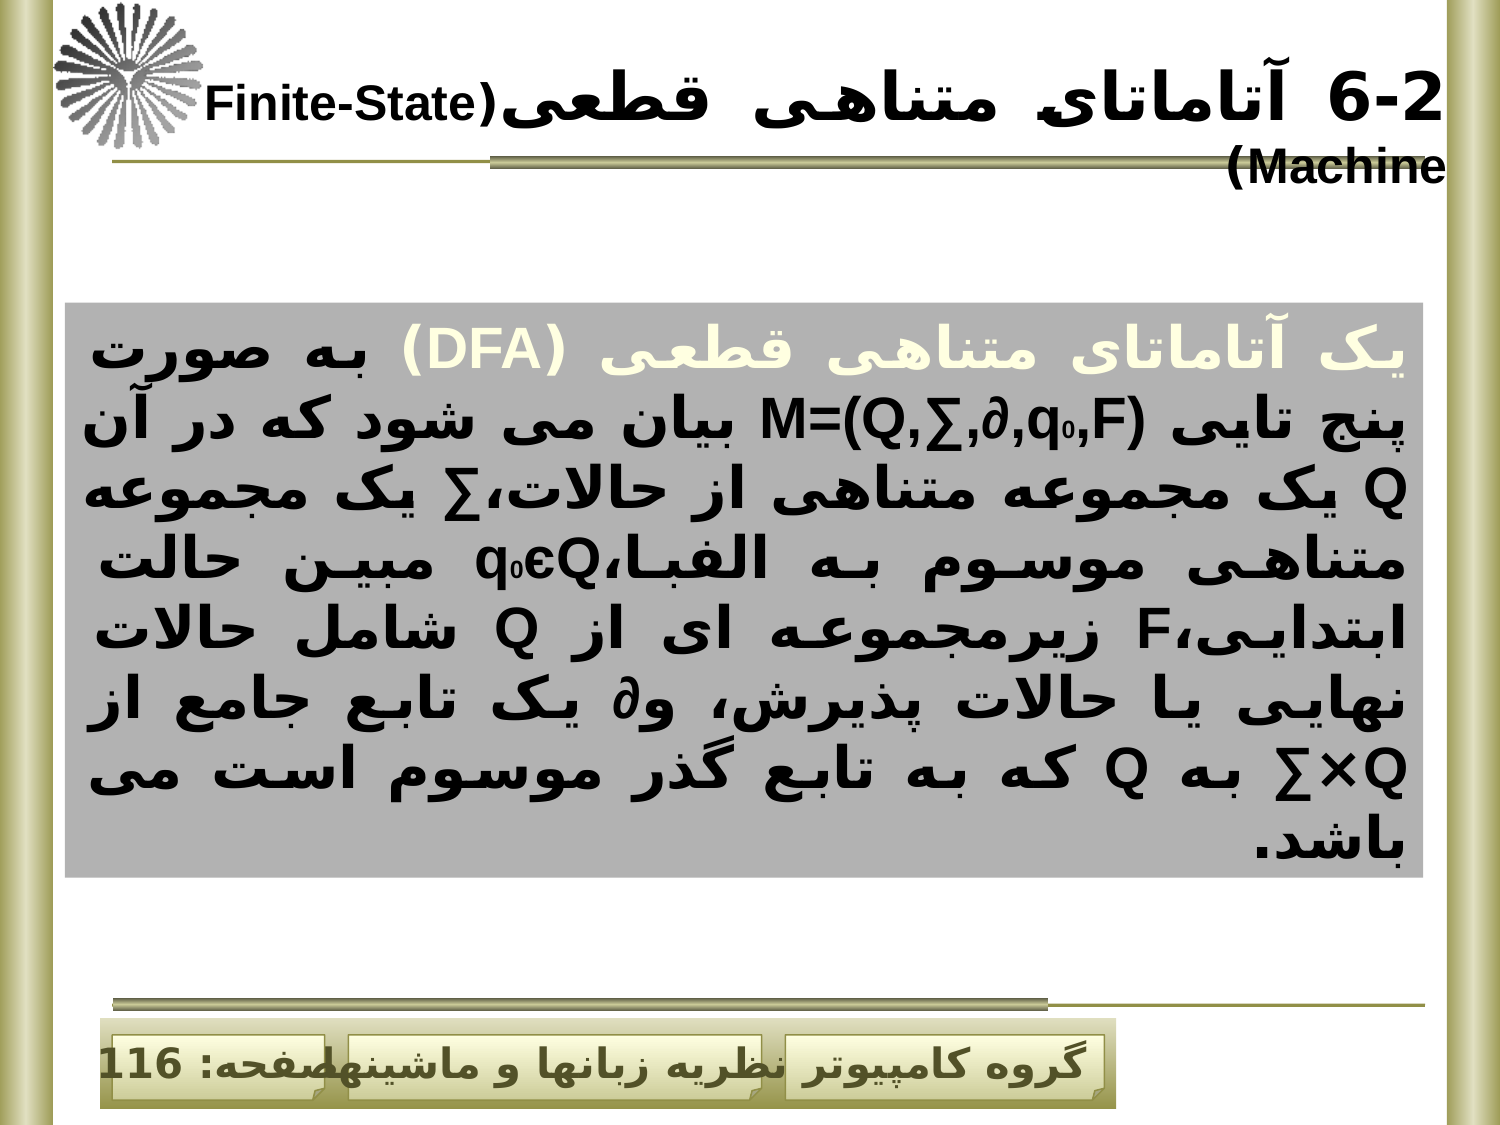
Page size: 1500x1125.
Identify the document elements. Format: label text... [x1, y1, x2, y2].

text_box 6-2 آتاماتای متناهی قطعی(Finite-State Machine) [174, 46, 1463, 202]
text_box یک آتاماتای متناهی قطعی (DFA) به صورت پنج تایی M=(Q,∑,∂,q0,F) بیان می شود که در آن Q یک مجموعه متناهی از حالات،∑ یک مجموعه متناهی موسوم به الفبا،q0єQ مبین حالت ابتدایی،F زیرمجموعه ای از Q شامل حالات نهایی یا حالات پذیرش، و∂ یک تابع جامع از Q×∑ به Q که به تابع گذر موسوم است می باشد. [64, 302, 1424, 878]
